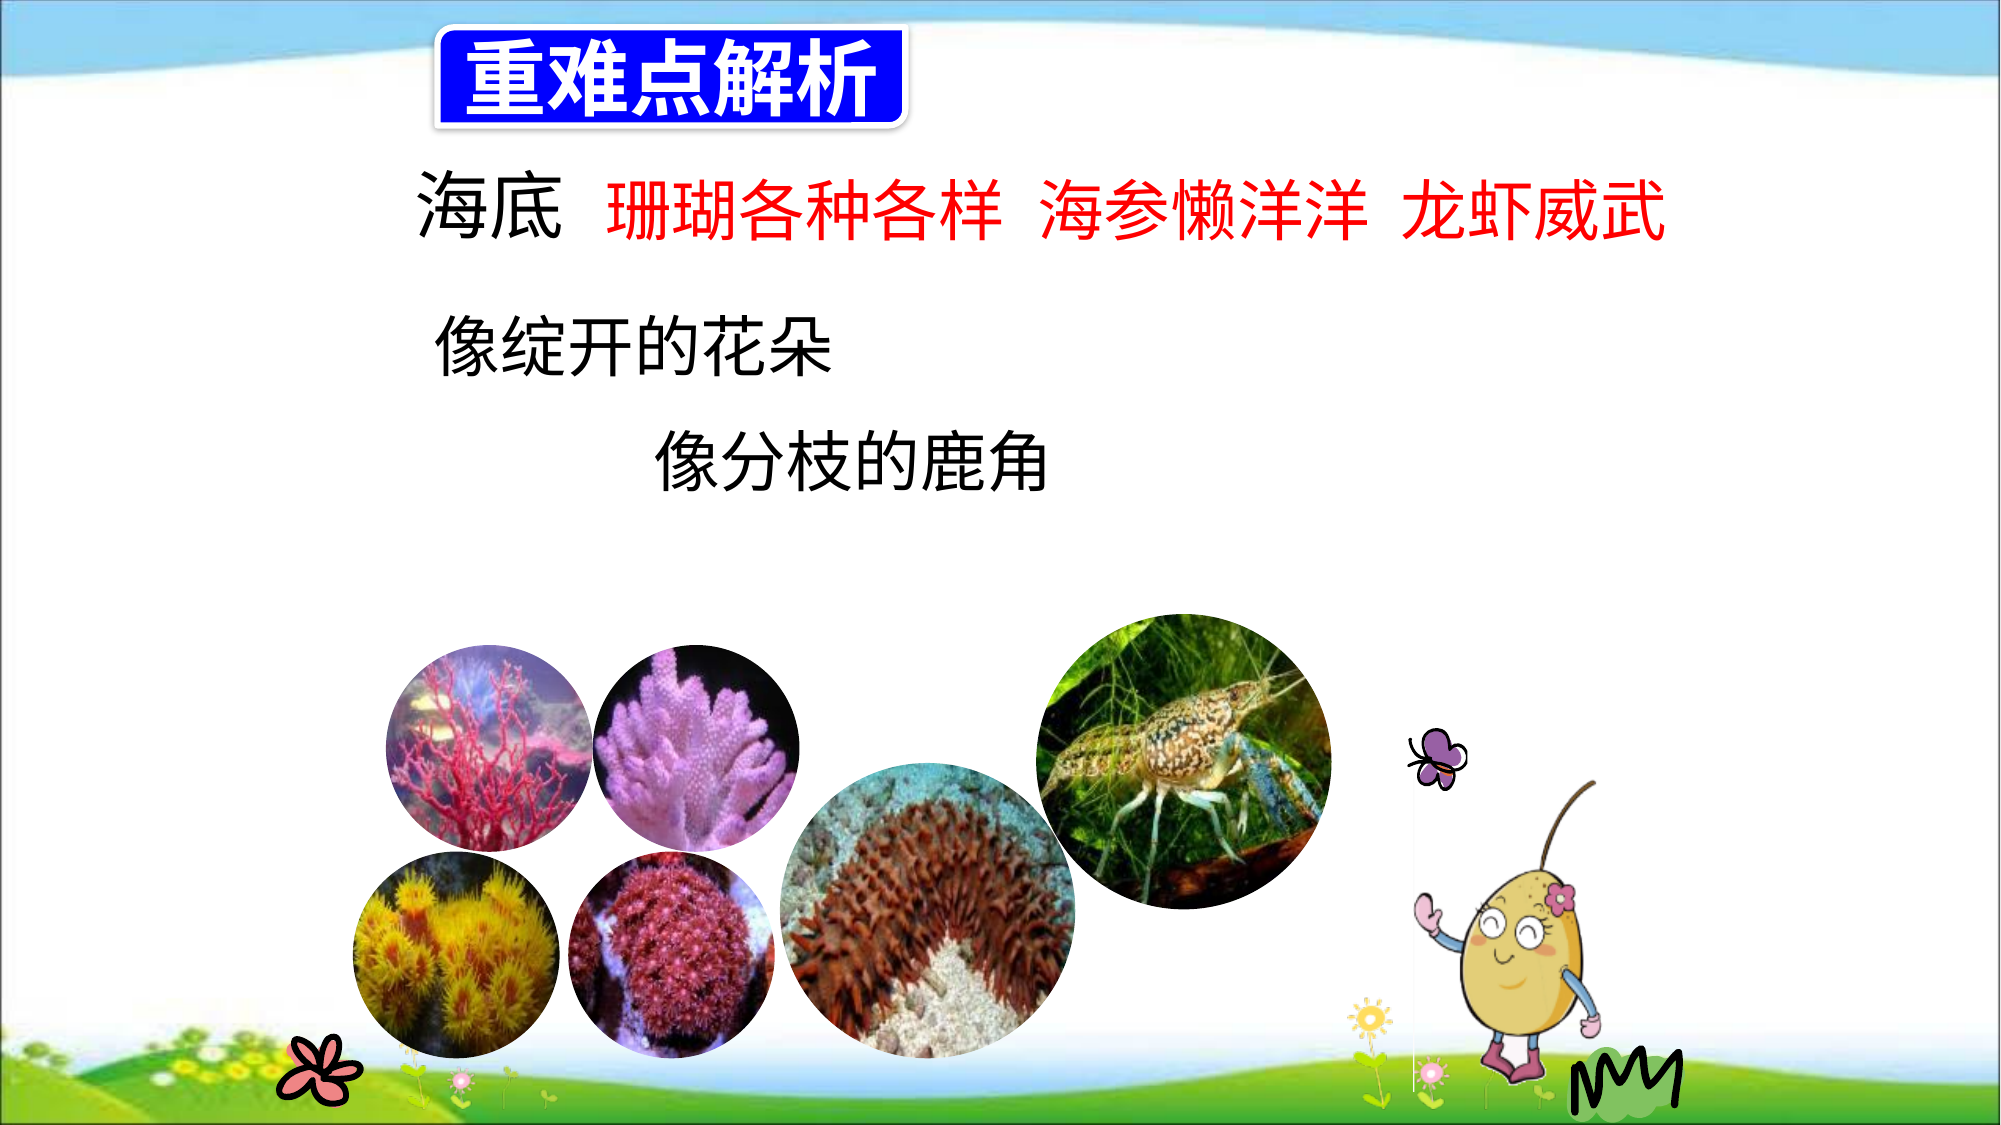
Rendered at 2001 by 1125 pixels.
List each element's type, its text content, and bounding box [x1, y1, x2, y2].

text_box 海底 [399, 151, 580, 256]
text_box 龙虾威武 [1386, 161, 1683, 256]
text_box 海参懒洋洋 [1022, 161, 1386, 256]
text_box 像分枝的鹿角 [638, 412, 1069, 507]
text_box 像绽开的花朵 [419, 297, 850, 393]
text_box 重难点解析 [434, 24, 909, 129]
text_box [350, 849, 562, 1008]
text_box [590, 642, 802, 854]
text_box [566, 849, 777, 1061]
text_box 珊瑚各种各样 [590, 161, 1022, 256]
text_box [383, 642, 593, 854]
picture [0, 0, 2001, 1125]
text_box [1401, 727, 1606, 1093]
text_box [1034, 611, 1334, 912]
text_box [777, 760, 1078, 1061]
